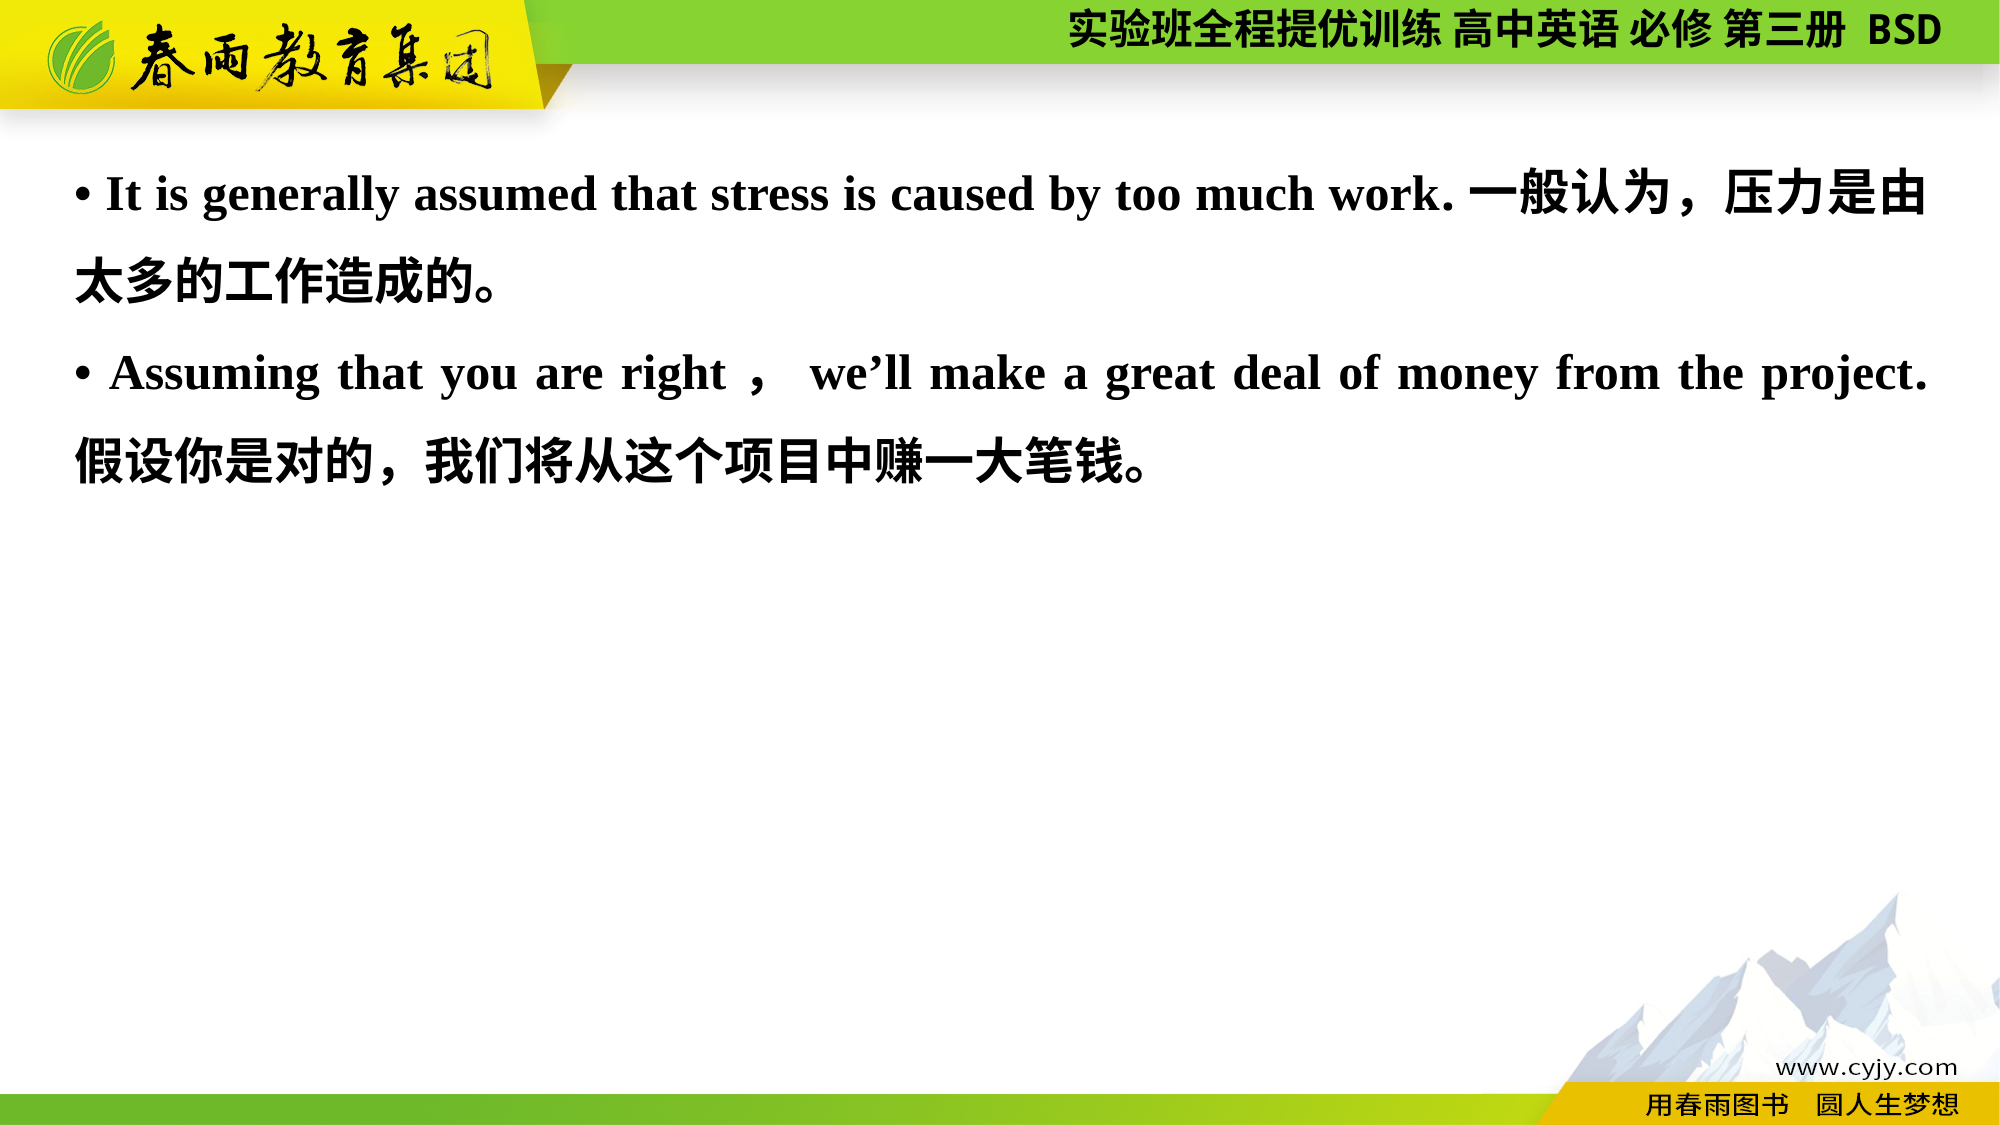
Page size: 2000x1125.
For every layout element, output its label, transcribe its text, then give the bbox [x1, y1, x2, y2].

picture [0, 0, 2000, 1125]
list • It is generally assumed that stress is caused by too much work.一般认为，压力是由太多的工作造成的。 • Assuming that you are right，we’ll make a great deal of money from the project. 假设你是对的，我们将从这个项目中赚一大笔钱。 [59, 122, 1944, 490]
